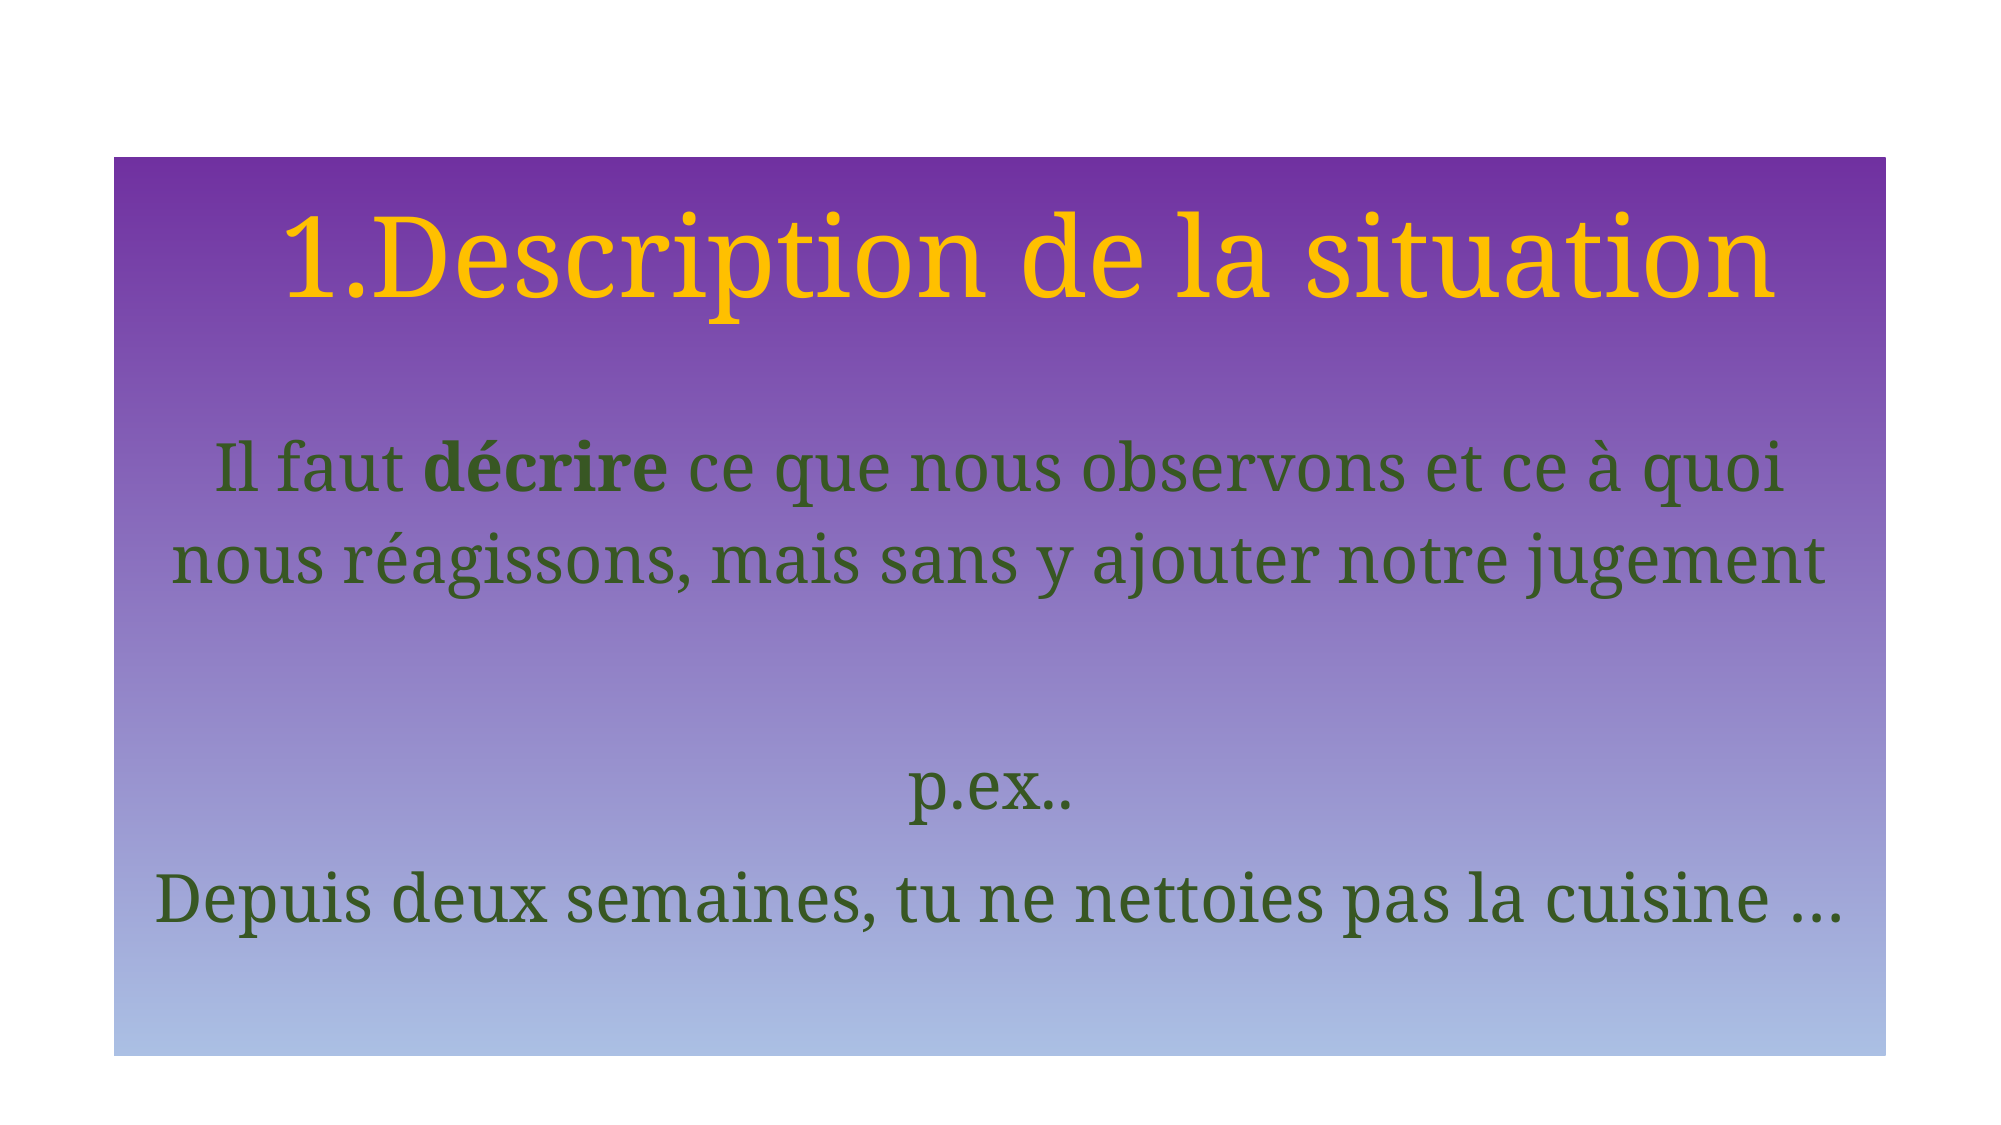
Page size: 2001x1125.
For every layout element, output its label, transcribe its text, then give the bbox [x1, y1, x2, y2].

text_box Description de la situation Il faut décrire ce que nous observons et ce à quoi nous réagissons, mais sans y ajouter notre jugement p.ex.. Depuis deux semaines, tu ne nettoies pas la cuisine … [114, 157, 1886, 1056]
